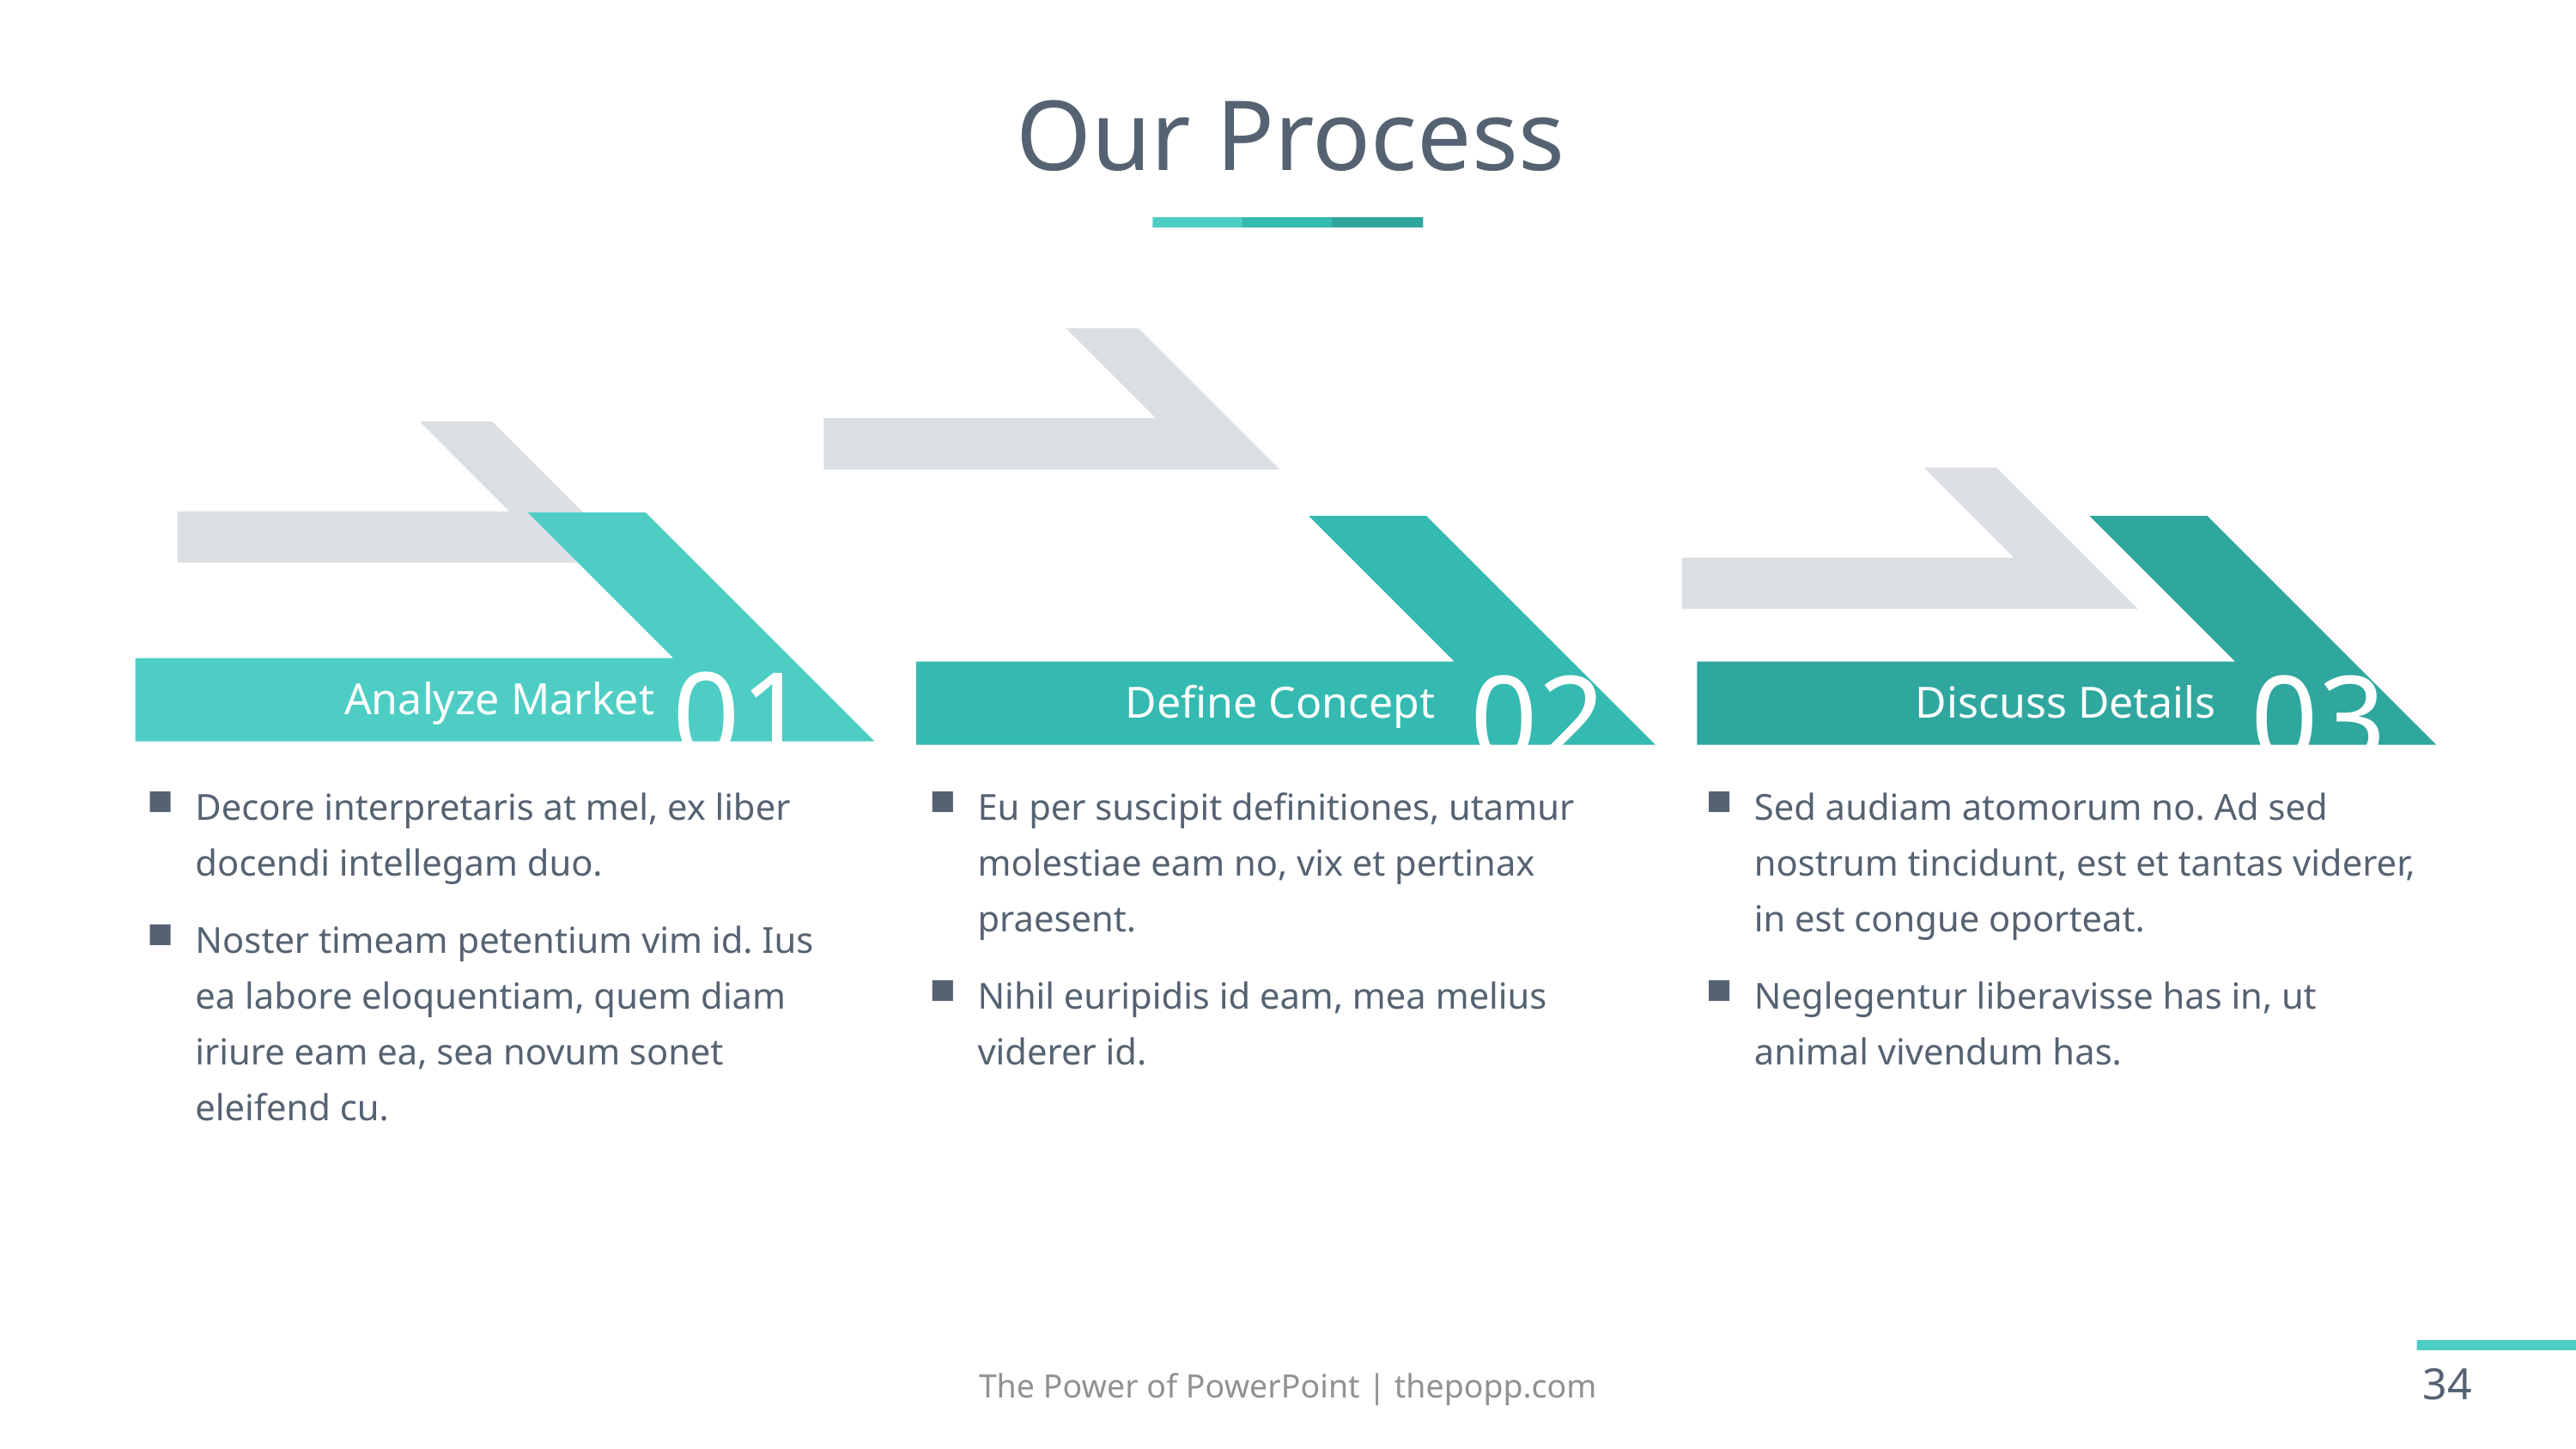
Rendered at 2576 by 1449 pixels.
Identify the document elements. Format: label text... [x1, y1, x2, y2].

title Our Process [69, 49, 2512, 230]
list Discuss Details [1707, 648, 2230, 754]
list Decore interpretaris at mel, ex liber docendi intellegam duo. Noster timeam petentium vim id. Ius ea labore eloquentiam, quem diam iriure eam ea, sea novum sonet eleifend cu. [134, 765, 874, 1178]
list Define Concept [926, 648, 1449, 754]
slide_number 34 [2409, 1351, 2576, 1421]
list Eu per suscipit definitiones, utamur molestiae eam no, vix et pertinax praesent. Nihil euripidis id eam, mea melius viderer id. [916, 765, 1656, 1178]
footer The Power of PowerPoint | thepopp.com [853, 1349, 1723, 1427]
list Sed audiam atomorum no. Ad sed nostrum tincidunt, est et tantas viderer, in est congue oporteat. Neglegentur liberavisse has in, ut animal vivendum has. [1692, 765, 2433, 1178]
list Analyze Market [145, 645, 668, 750]
